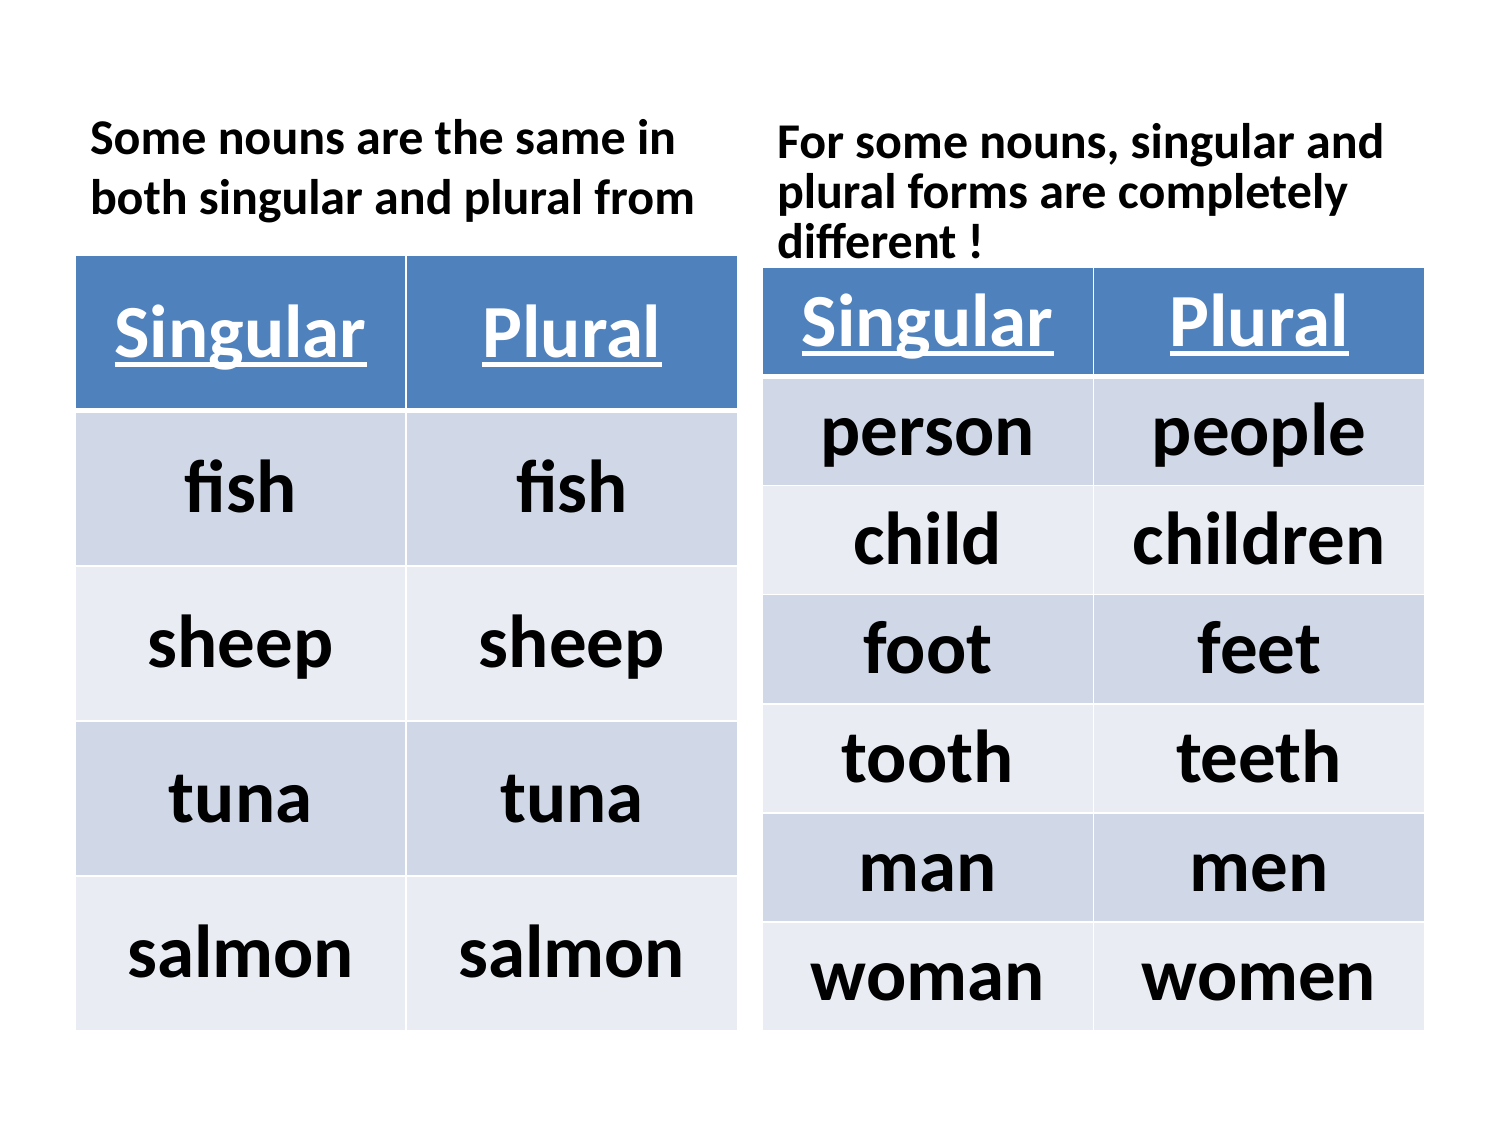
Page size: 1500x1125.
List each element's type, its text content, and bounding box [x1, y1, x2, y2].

table_cell sheep [407, 567, 737, 720]
table_cell tuna [407, 722, 737, 875]
table_cell people [1094, 379, 1424, 485]
table_cell child [763, 486, 1093, 594]
table_cell woman [763, 923, 1093, 1030]
list Some nouns are the same in both singular and plural from [75, 66, 738, 232]
table_header Singular [763, 268, 1093, 374]
table_header Singular [76, 256, 405, 408]
table_cell children [1094, 486, 1424, 594]
table_cell feet [1094, 595, 1424, 703]
table_cell sheep [76, 567, 405, 720]
table_cell fish [76, 413, 405, 565]
table_header Plural [1094, 268, 1424, 374]
table_cell salmon [76, 877, 405, 1030]
table_cell person [763, 379, 1093, 485]
table_cell foot [763, 595, 1093, 703]
table_cell man [763, 814, 1093, 921]
table_header Plural [407, 256, 737, 408]
table_cell tooth [763, 705, 1093, 812]
table_cell men [1094, 814, 1424, 921]
table_cell tuna [76, 722, 405, 875]
table_cell teeth [1094, 705, 1424, 812]
table_cell fish [407, 413, 737, 565]
table_cell salmon [407, 877, 737, 1030]
list For some nouns, singular and plural forms are completely different ! [761, 54, 1425, 266]
table_cell women [1094, 923, 1424, 1030]
